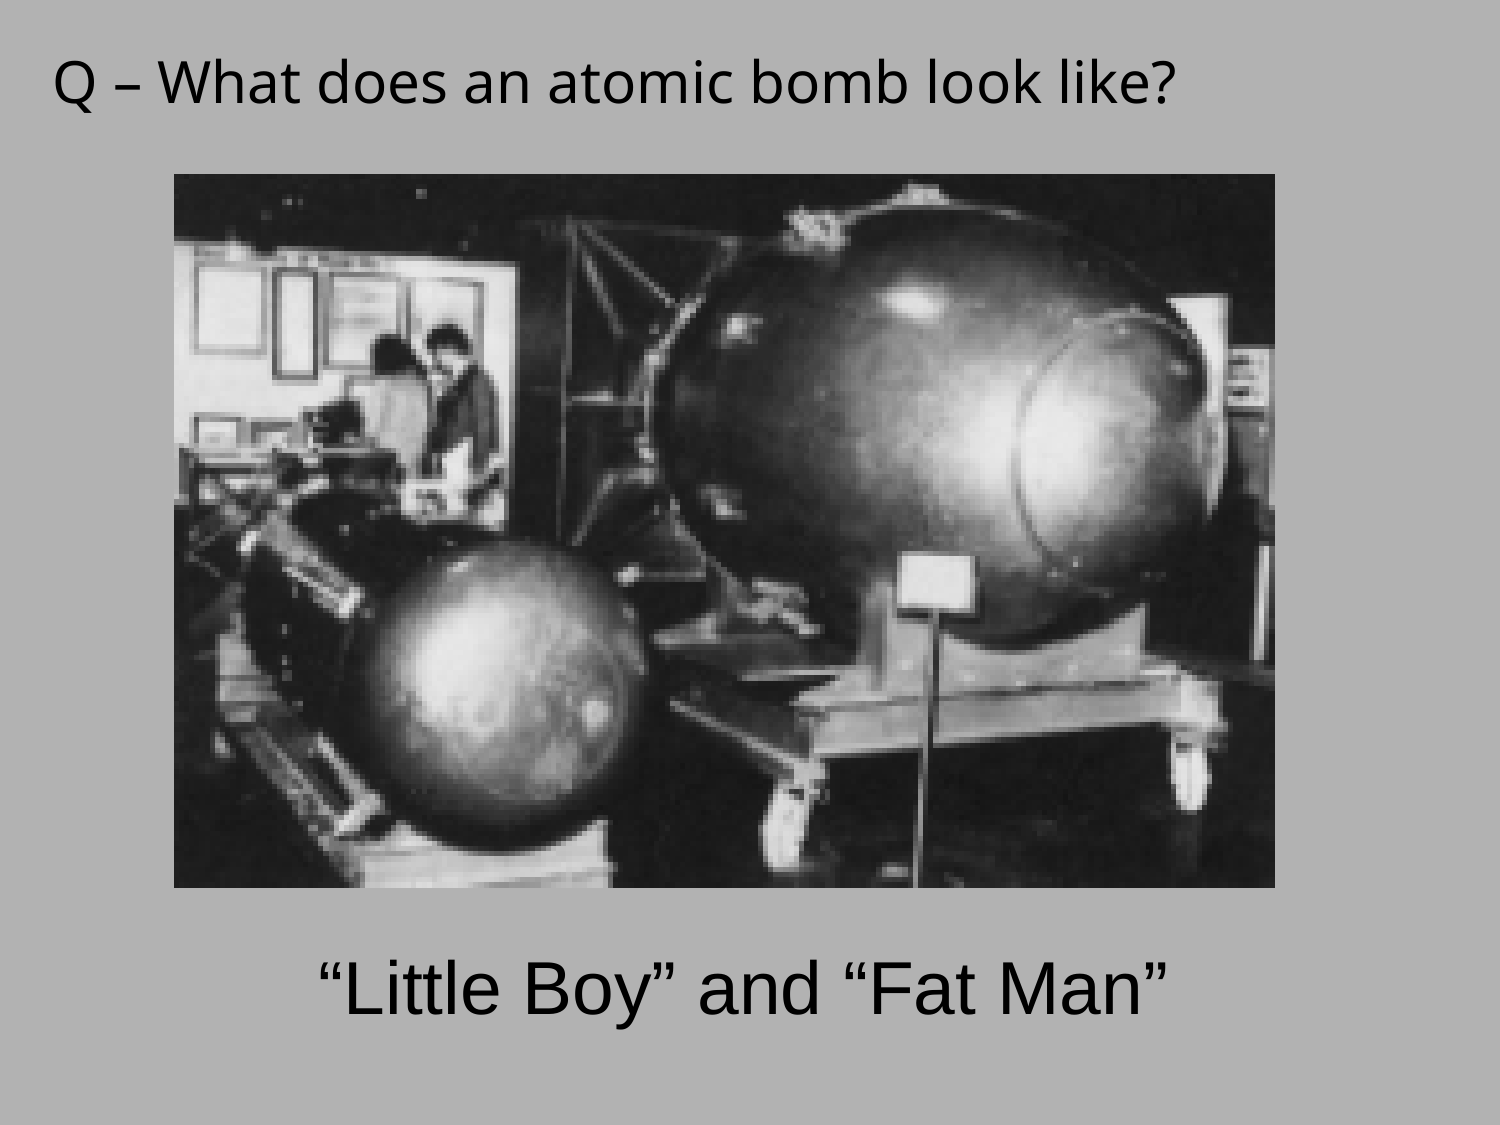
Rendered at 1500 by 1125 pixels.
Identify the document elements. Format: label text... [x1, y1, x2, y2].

text_box Q – What does an atomic bomb look like? [37, 37, 1463, 123]
picture [174, 174, 1276, 888]
text_box “Little Boy” and “Fat Man” [162, 932, 1325, 1038]
